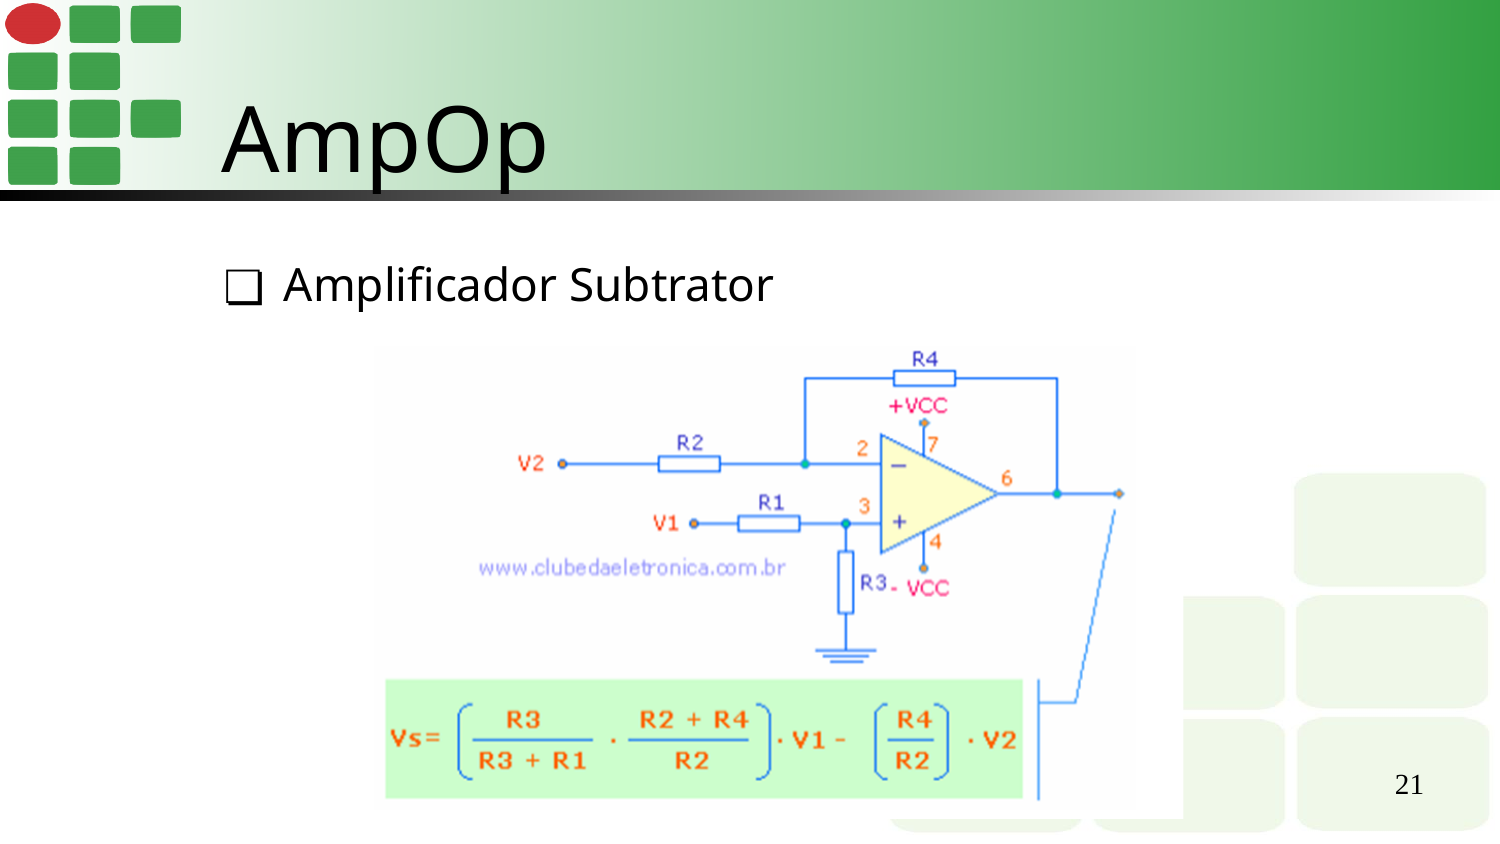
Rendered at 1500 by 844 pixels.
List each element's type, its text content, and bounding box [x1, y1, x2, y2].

text_box AmpOp [206, 26, 1468, 207]
picture [316, 336, 1495, 835]
slide_number ‹#› [1181, 768, 1425, 827]
picture [5, 3, 181, 185]
text_box Amplificador Subtrator [193, 248, 1469, 324]
